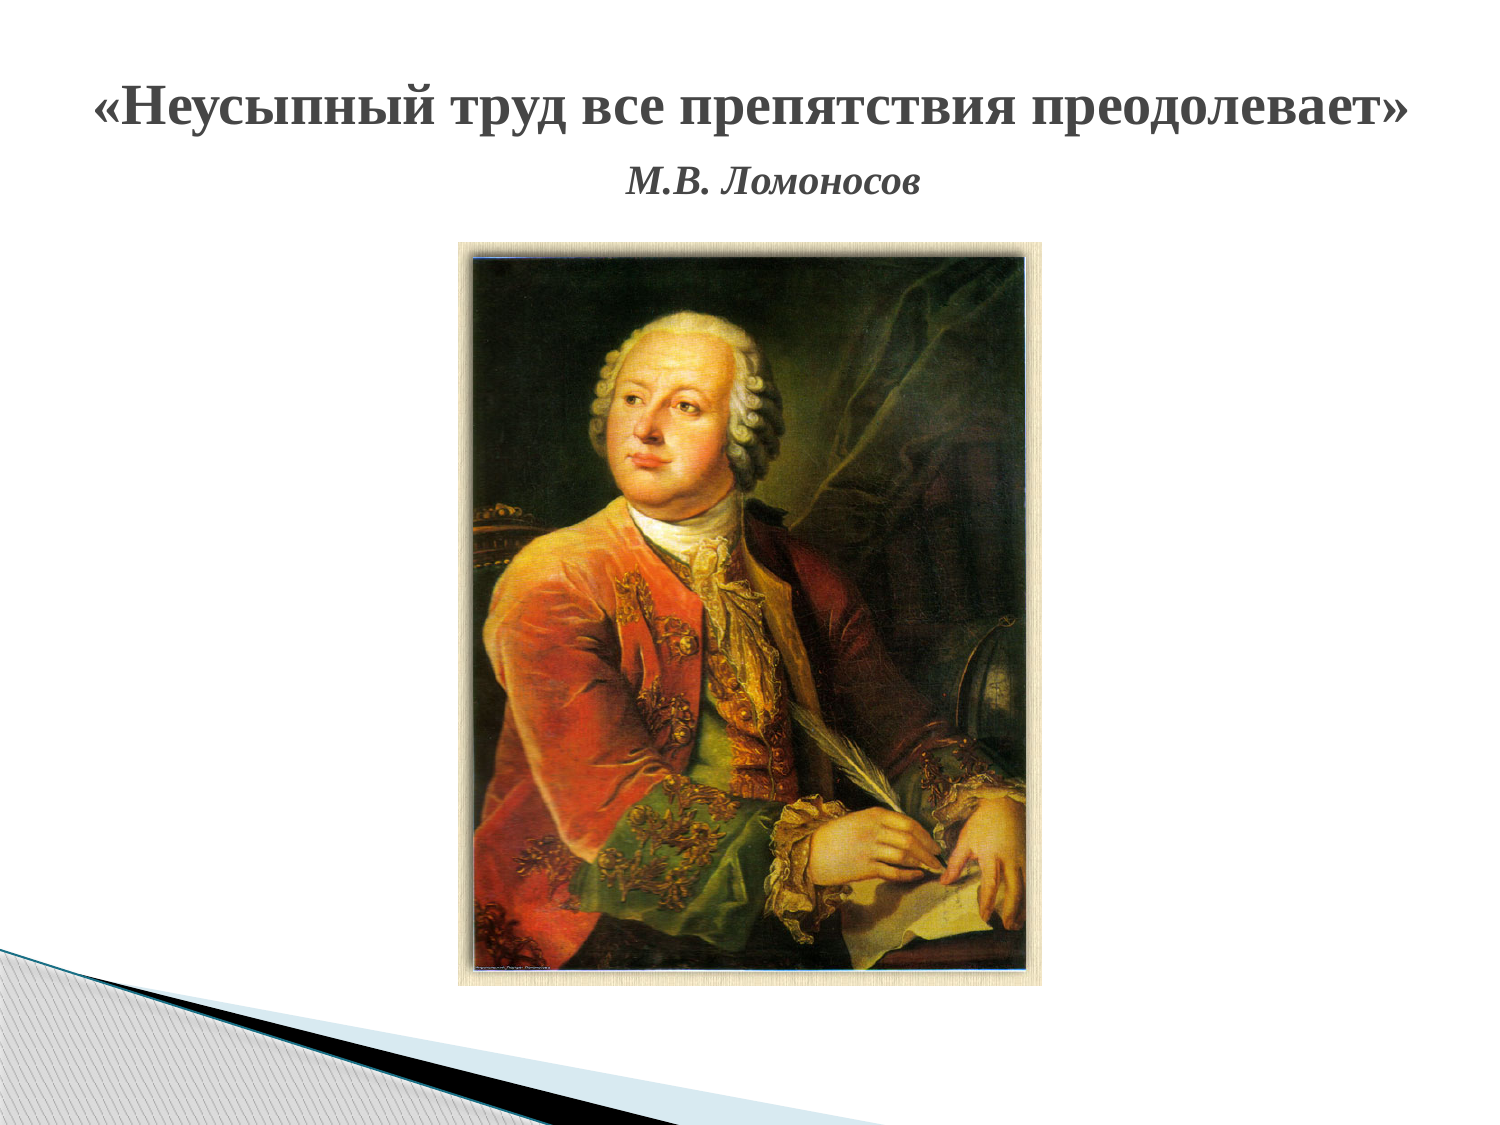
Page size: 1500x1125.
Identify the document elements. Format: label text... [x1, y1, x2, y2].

title «Неусыпный труд все препятствия преодолевает» М.В. Ломоносов [76, 42, 1427, 231]
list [458, 242, 1042, 986]
